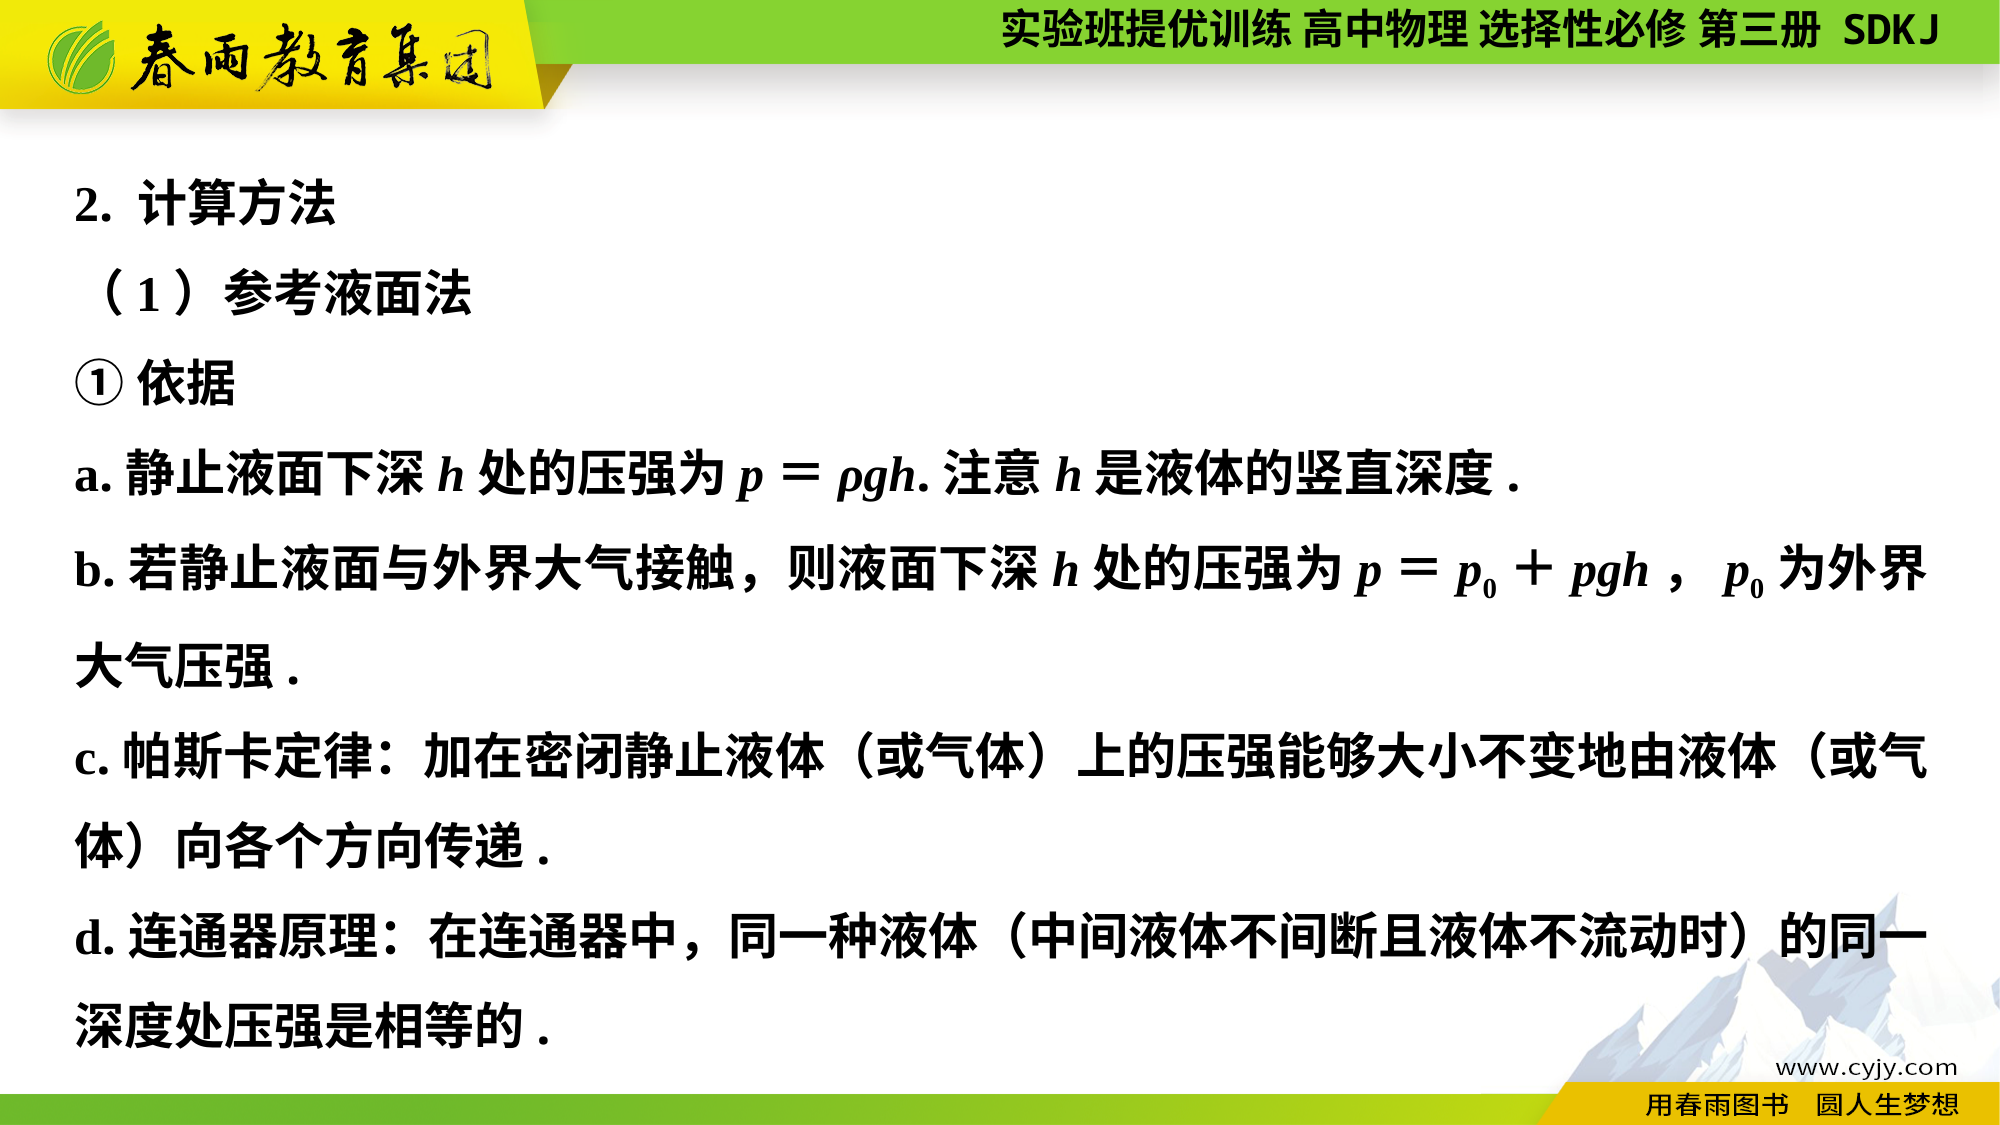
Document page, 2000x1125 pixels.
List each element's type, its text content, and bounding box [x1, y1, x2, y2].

list 2. 计算方法 （1）参考液面法 ①依据 a.静止液面下深h处的压强为p＝ρgh.注意h是液体的竖直深度. b.若静止液面与外界大气接触，则液面下深h处的压强为p＝p0＋pgh，p0为外界大气压强. c.帕斯卡定律：加在密闭静止液体（或气体）上的压强能够大小不变地由液体（或气体）向各个方向传递. d.连通器原理：在连通器中，同一种液体（中间液体不间断且液体不流动时）的同一深度处压强是相等的. [59, 134, 1944, 1047]
picture [0, 0, 2000, 1125]
